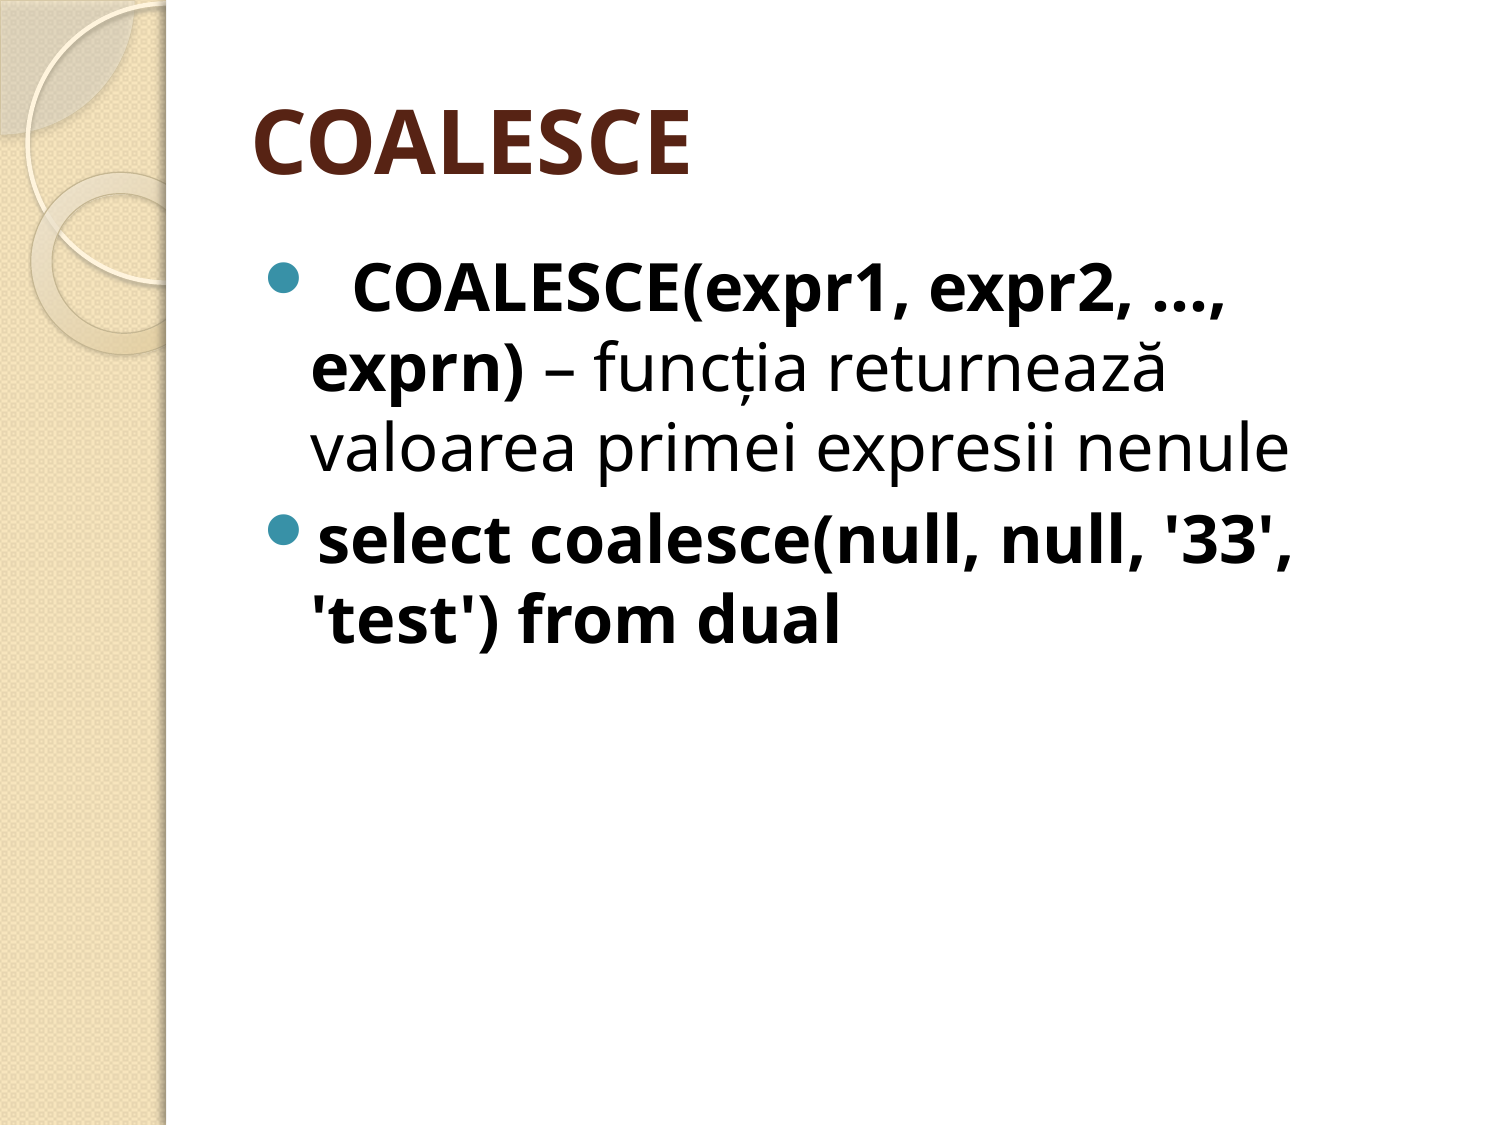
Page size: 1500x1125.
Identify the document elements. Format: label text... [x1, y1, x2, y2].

title COALESCE [235, 45, 1466, 233]
list COALESCE(expr1, expr2, ..., exprn) – funcţia returnează valoarea primei expresii nenule select coalesce(null, null, '33', 'test') from dual [235, 237, 1466, 1025]
